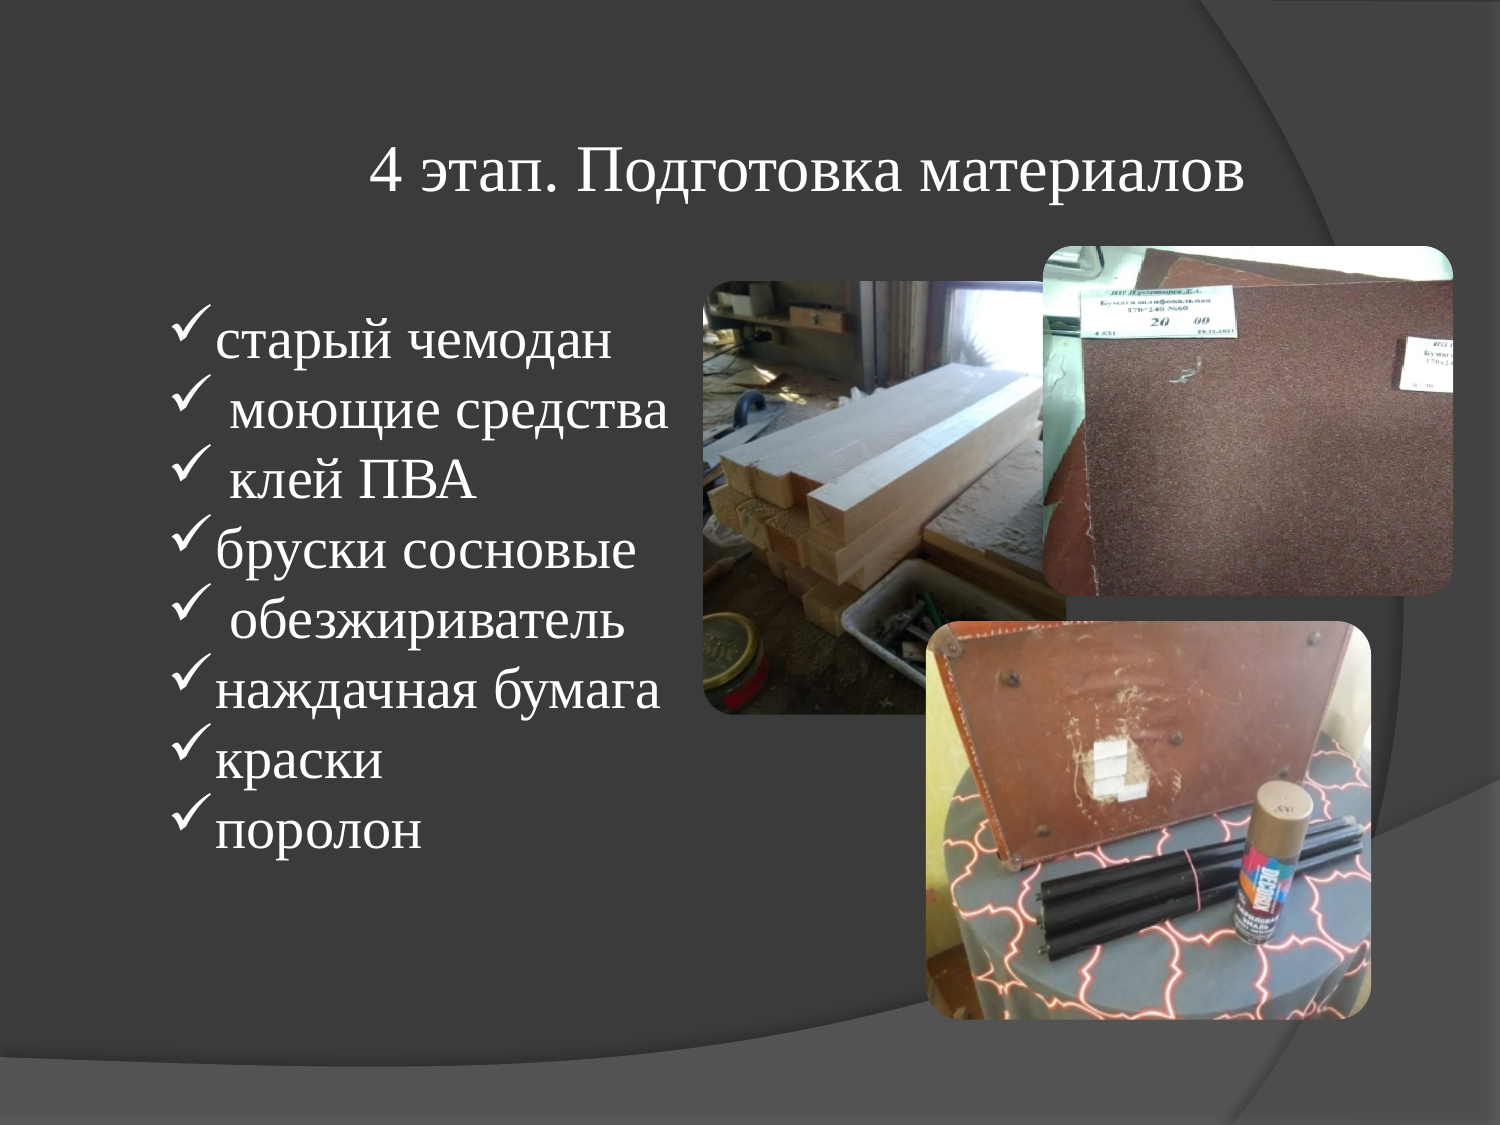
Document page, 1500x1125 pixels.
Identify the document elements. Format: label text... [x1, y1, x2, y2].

text_box 4 этап. Подготовка материалов [355, 117, 1262, 212]
text_box старый чемодан моющие средства клей ПВА бруски сосновые обезжириватель наждачная бумага краски поролон [152, 292, 774, 868]
picture [702, 280, 1067, 715]
picture [1042, 245, 1454, 597]
picture [925, 620, 1372, 1020]
